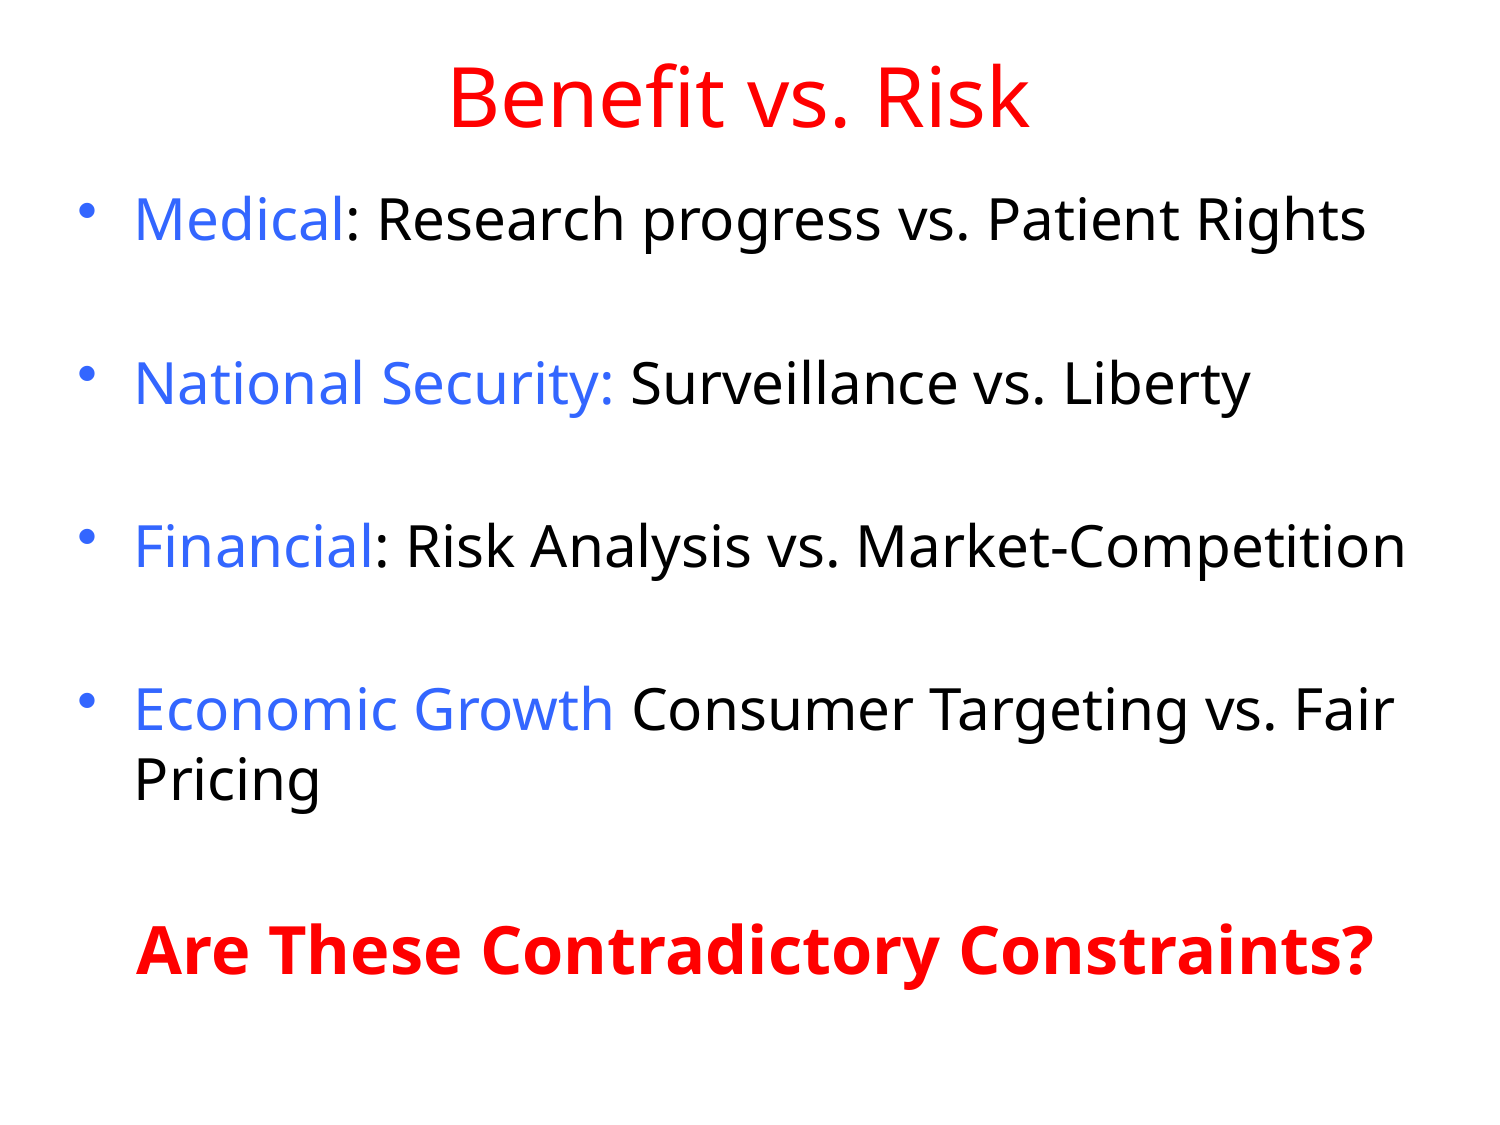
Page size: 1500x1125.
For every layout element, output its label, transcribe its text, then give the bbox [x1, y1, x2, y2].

list Medical: Research progress vs. Patient Rights National Security: Surveillance vs. Liberty Financial: Risk Analysis vs. Market-Competition Economic Growth Consumer Targeting vs. Fair Pricing Are These Contradictory Constraints? [62, 174, 1451, 851]
title Benefit vs. Risk [112, 0, 1388, 174]
